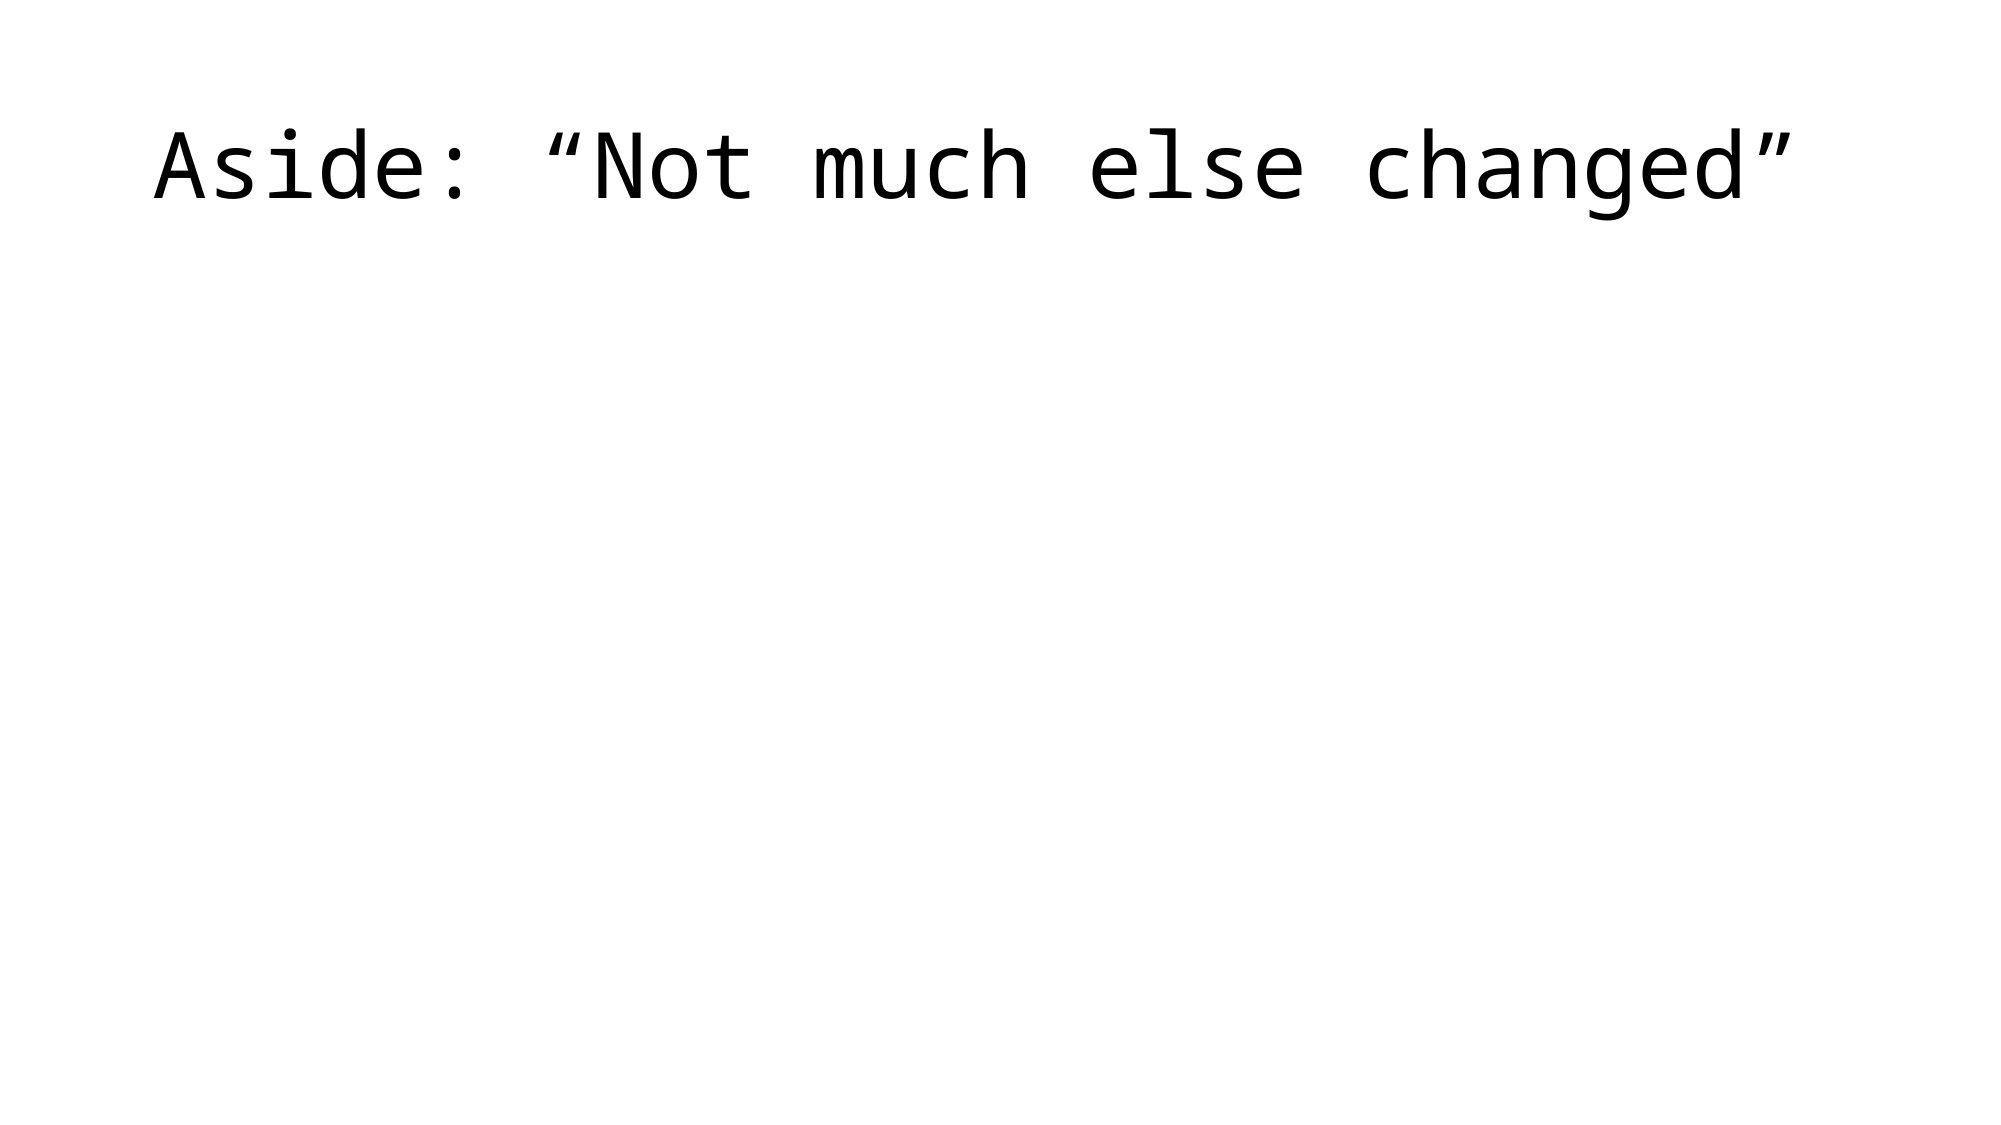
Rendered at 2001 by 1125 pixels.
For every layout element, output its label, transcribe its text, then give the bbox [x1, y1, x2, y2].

title Aside: “Not much else changed” [137, 59, 1863, 278]
